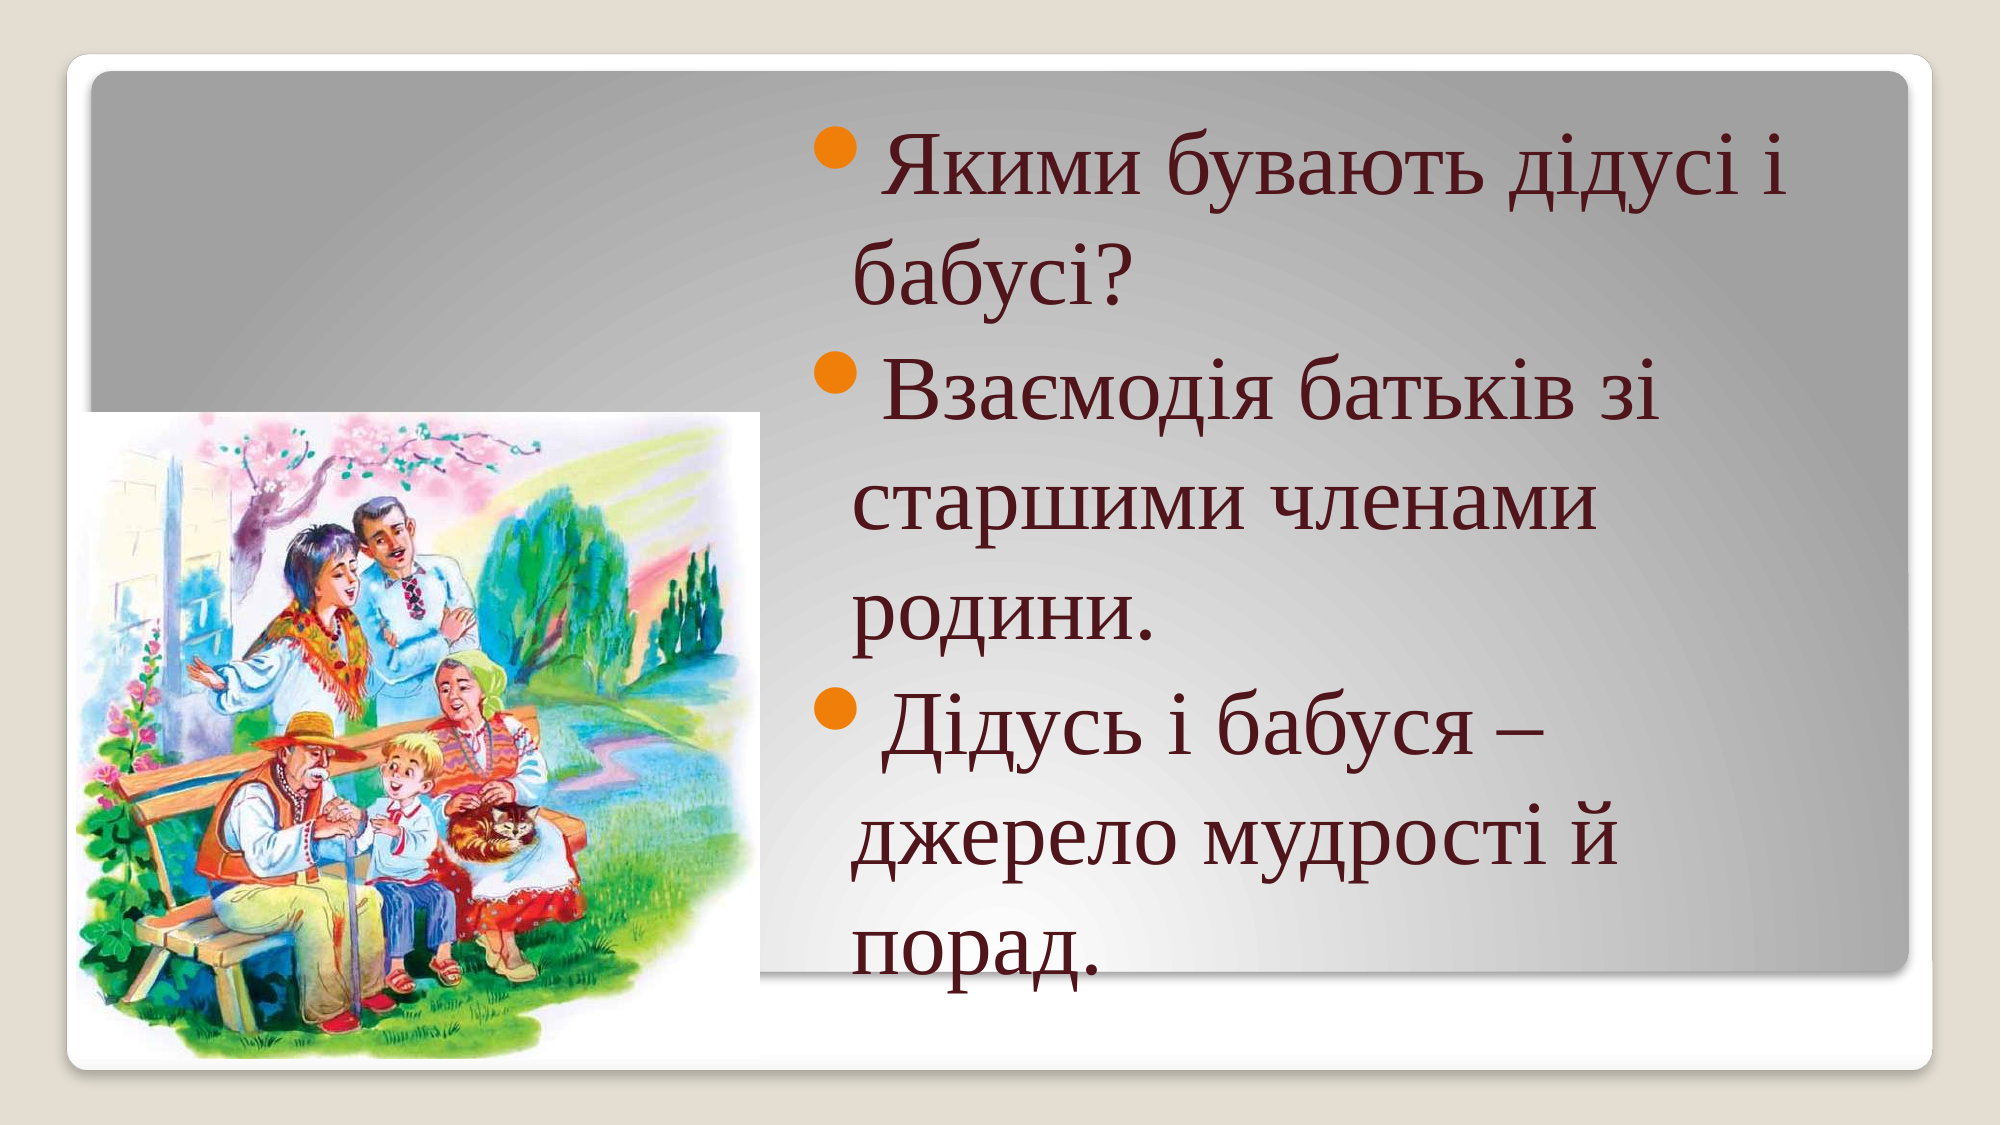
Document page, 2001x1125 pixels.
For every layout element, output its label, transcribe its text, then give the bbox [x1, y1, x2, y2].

picture [75, 412, 760, 1059]
list Якими бувають дідусі і бабусі? Взаємодія батьків зі старшими членами родини. Дідусь і бабуся – джерело мудрості й порад. [778, 87, 1900, 947]
